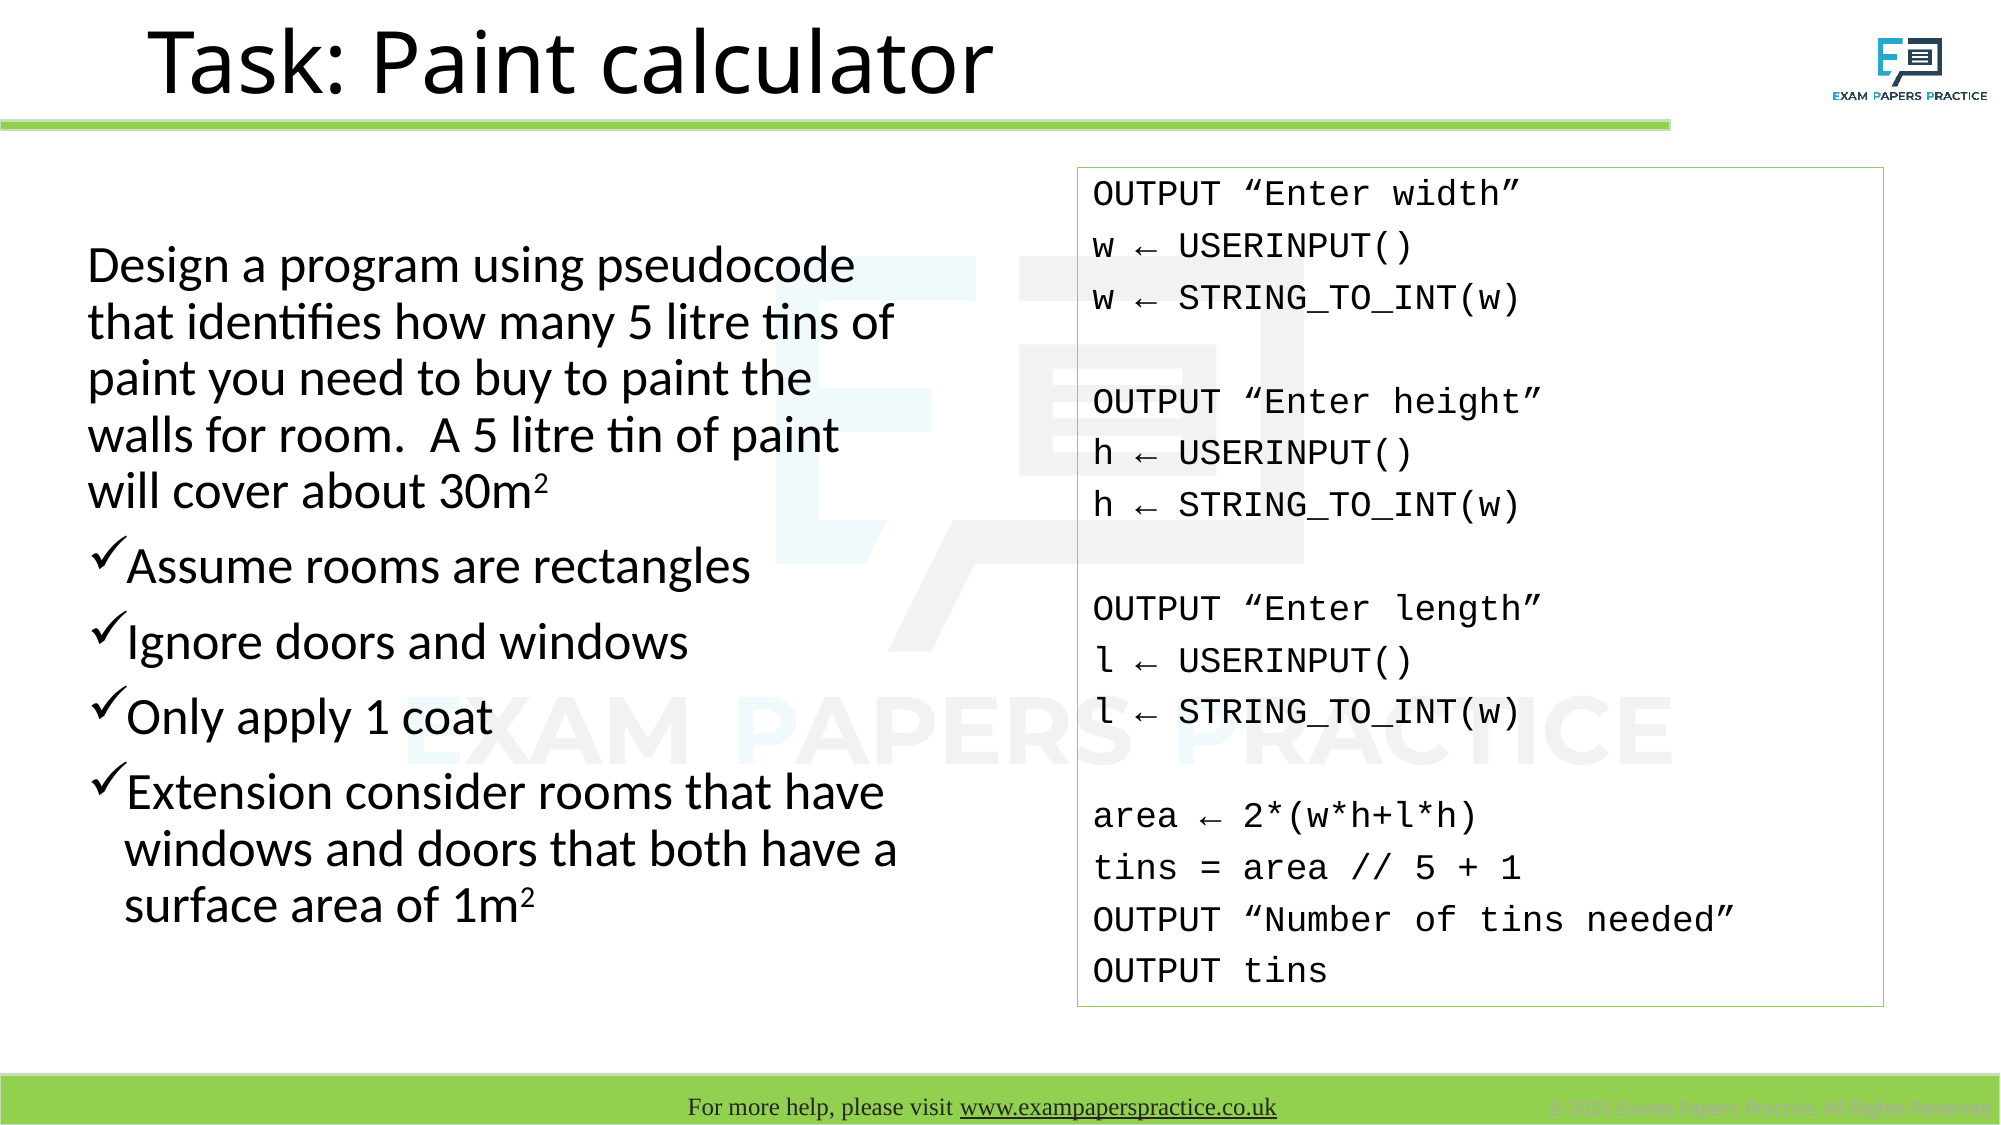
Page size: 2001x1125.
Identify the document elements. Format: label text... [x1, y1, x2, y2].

title Task: Paint calculator [132, 11, 1858, 121]
text_box OUTPUT “Enter width” w ← USERINPUT() w ← STRING_TO_INT(w) OUTPUT “Enter height” h ← USERINPUT() h ← STRING_TO_INT(w) OUTPUT “Enter length” l ← USERINPUT() l ← STRING_TO_INT(w) area ← 2*(w*h+l*h) tins = area // 5 + 1 OUTPUT “Number of tins needed” OUTPUT tins [1077, 167, 1884, 1007]
list Design a program using pseudocode that identifies how many 5 litre tins of paint you need to buy to paint the walls for room. A 5 litre tin of paint will cover about 30m2 Assume rooms are rectangles Ignore doors and windows Only apply 1 coat Extension consider rooms that have windows and doors that both have a surface area of 1m2 [72, 230, 923, 944]
